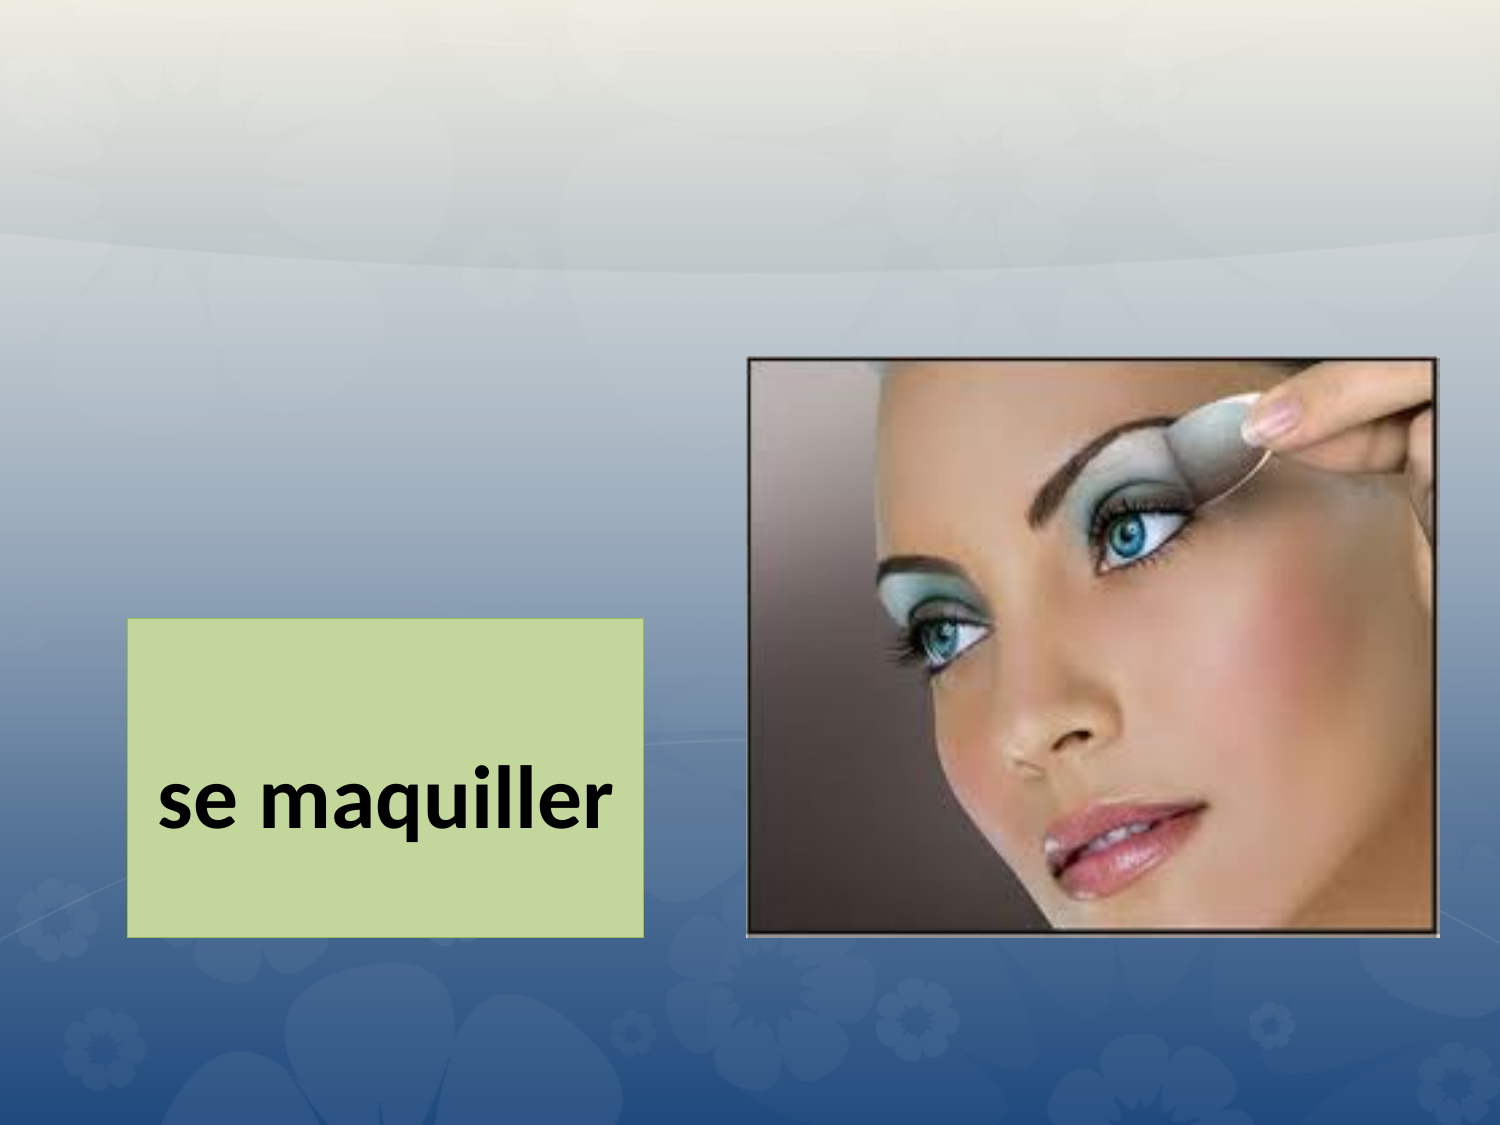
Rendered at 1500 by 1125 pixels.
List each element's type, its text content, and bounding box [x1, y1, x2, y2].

picture [0, 0, 1500, 1125]
subtitle se maquiller [127, 618, 644, 938]
